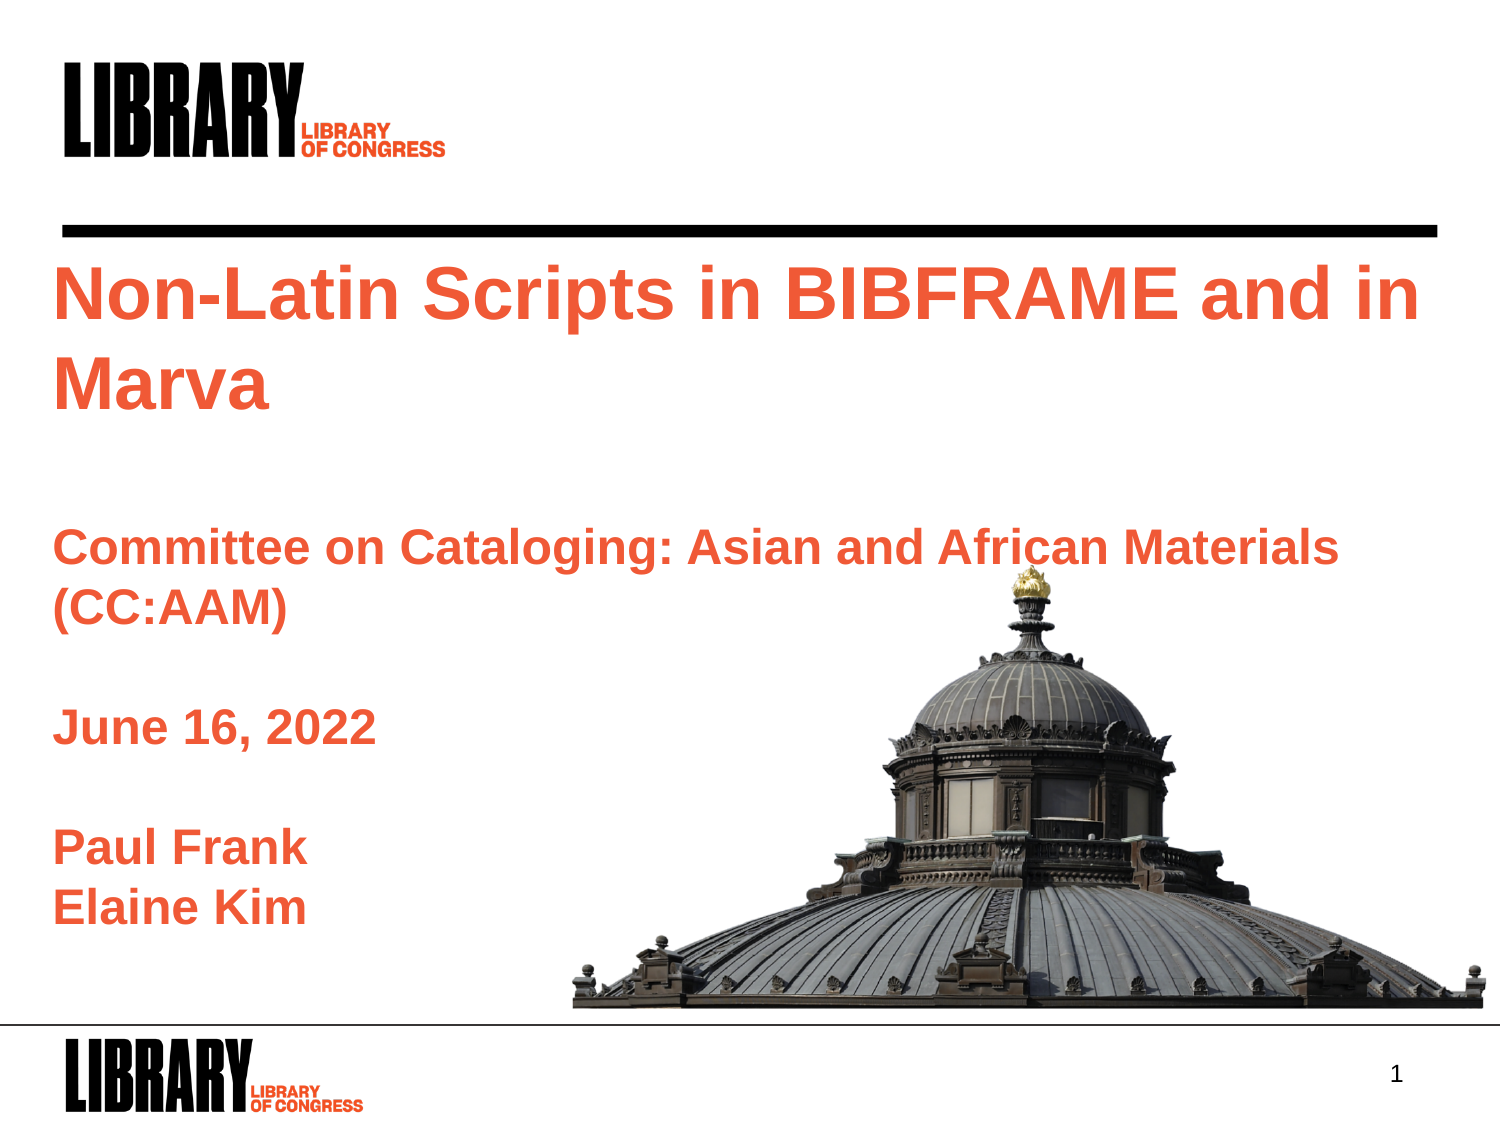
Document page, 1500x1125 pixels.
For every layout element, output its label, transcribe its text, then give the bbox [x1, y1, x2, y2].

picture [62, 1035, 366, 1115]
text_box Non-Latin Scripts in BIBFRAME and in Marva Committee on Cataloging: Asian and African Materials (CC:AAM) June 16, 2022 Paul Frank Elaine Kim [37, 237, 1438, 1003]
text_box [62, 224, 1438, 238]
picture [60, 58, 449, 162]
picture [557, 512, 1500, 1085]
